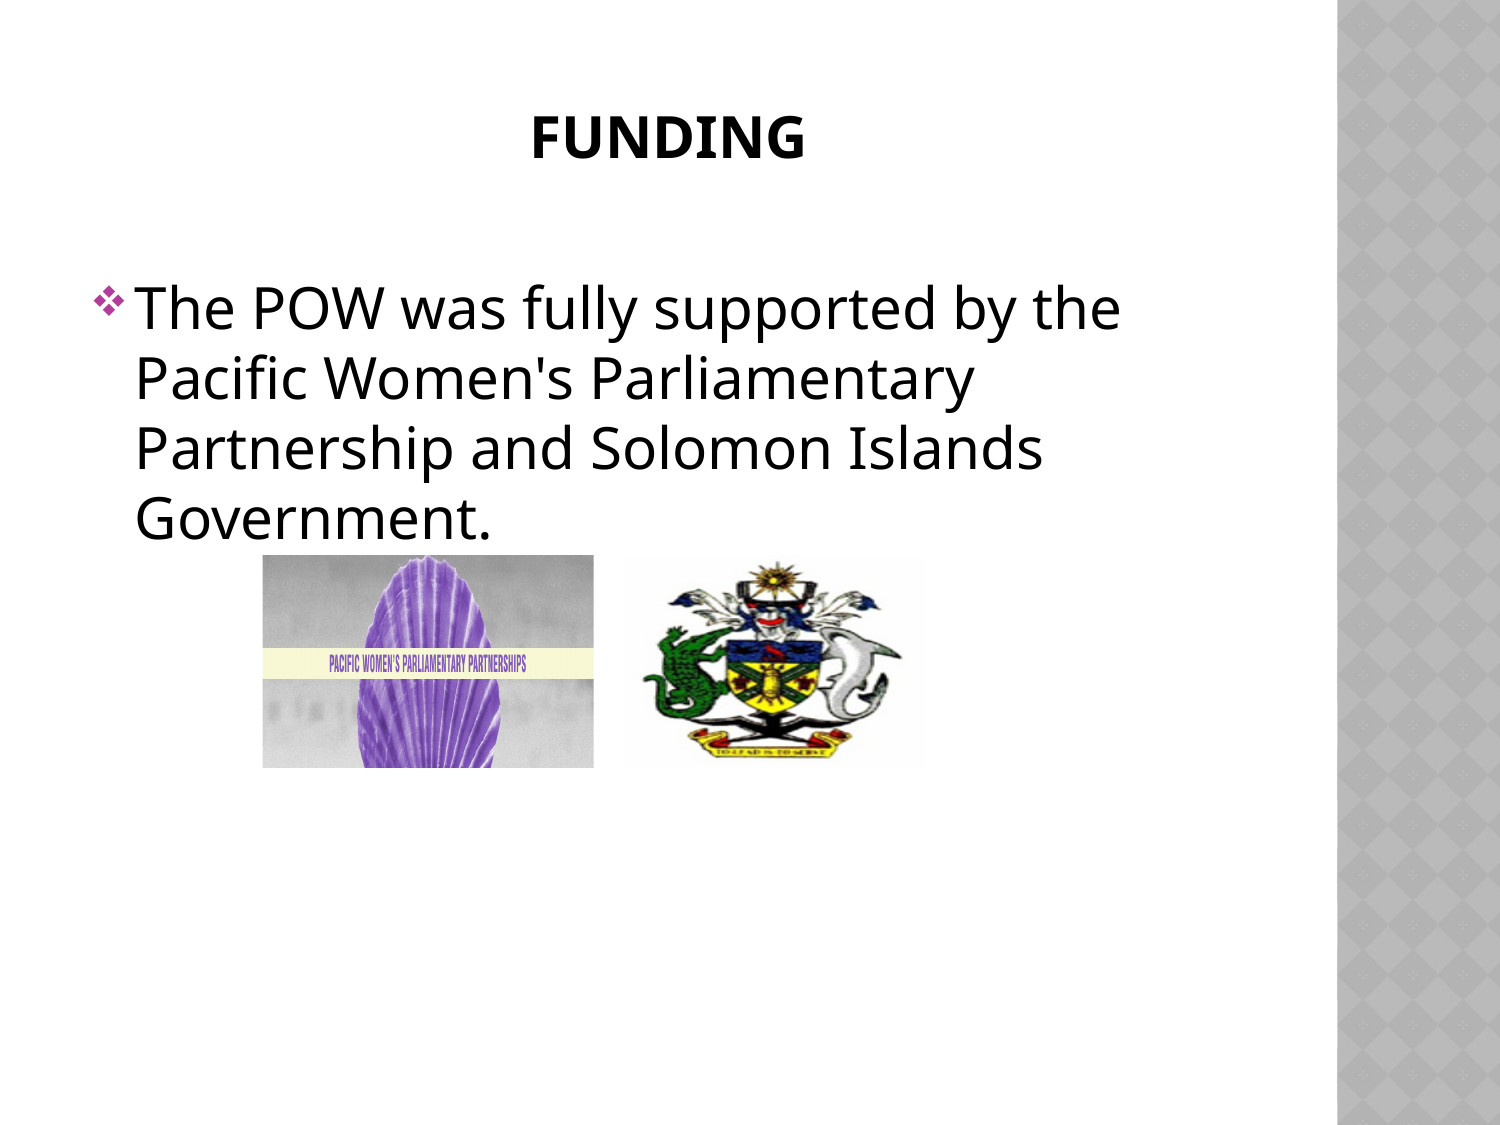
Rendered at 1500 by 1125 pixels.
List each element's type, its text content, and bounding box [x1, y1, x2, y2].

list The POW was fully supported by the Pacific Women's Parliamentary Partnership and Solomon Islands Government. [74, 263, 1263, 1060]
picture [624, 554, 926, 769]
title Funding [75, 52, 1263, 240]
picture [262, 554, 595, 768]
